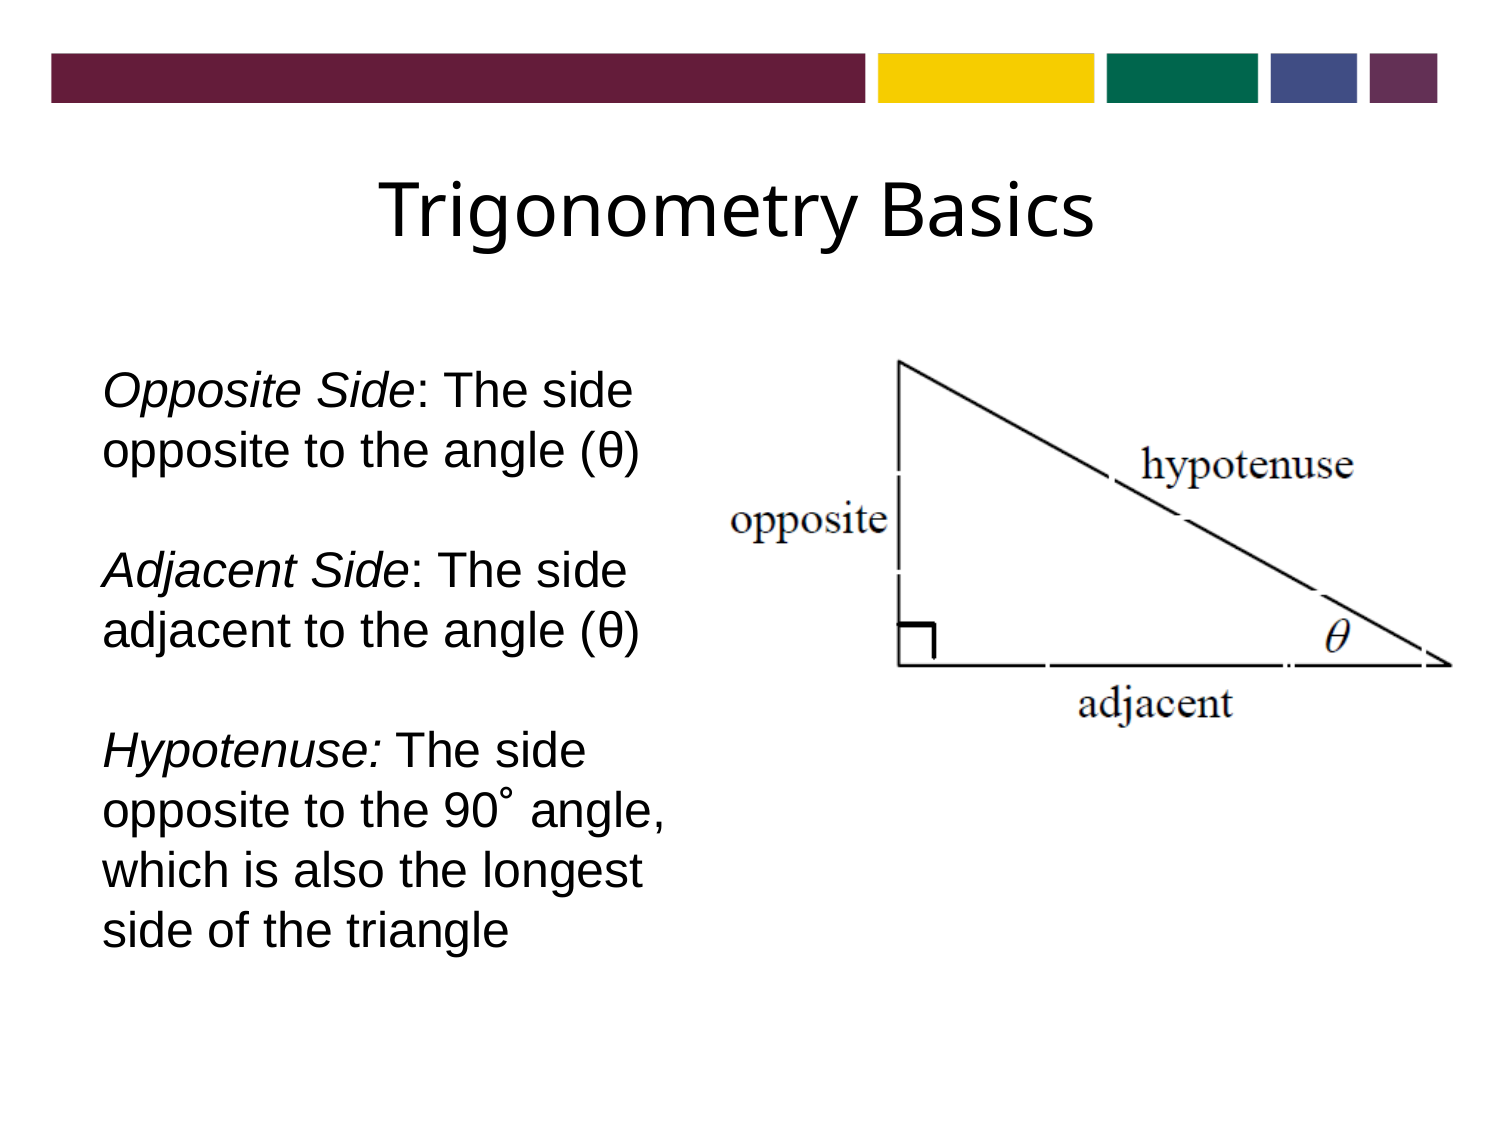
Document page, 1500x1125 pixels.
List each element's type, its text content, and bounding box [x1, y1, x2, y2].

picture [37, 37, 1438, 103]
title Trigonometry Basics [62, 112, 1413, 300]
text_box Opposite Side: The side opposite to the angle (θ) Adjacent Side: The side adjacent to the angle (θ) Hypotenuse: The side opposite to the 90˚ angle, which is also the longest side of the triangle [87, 349, 688, 965]
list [662, 312, 1478, 751]
